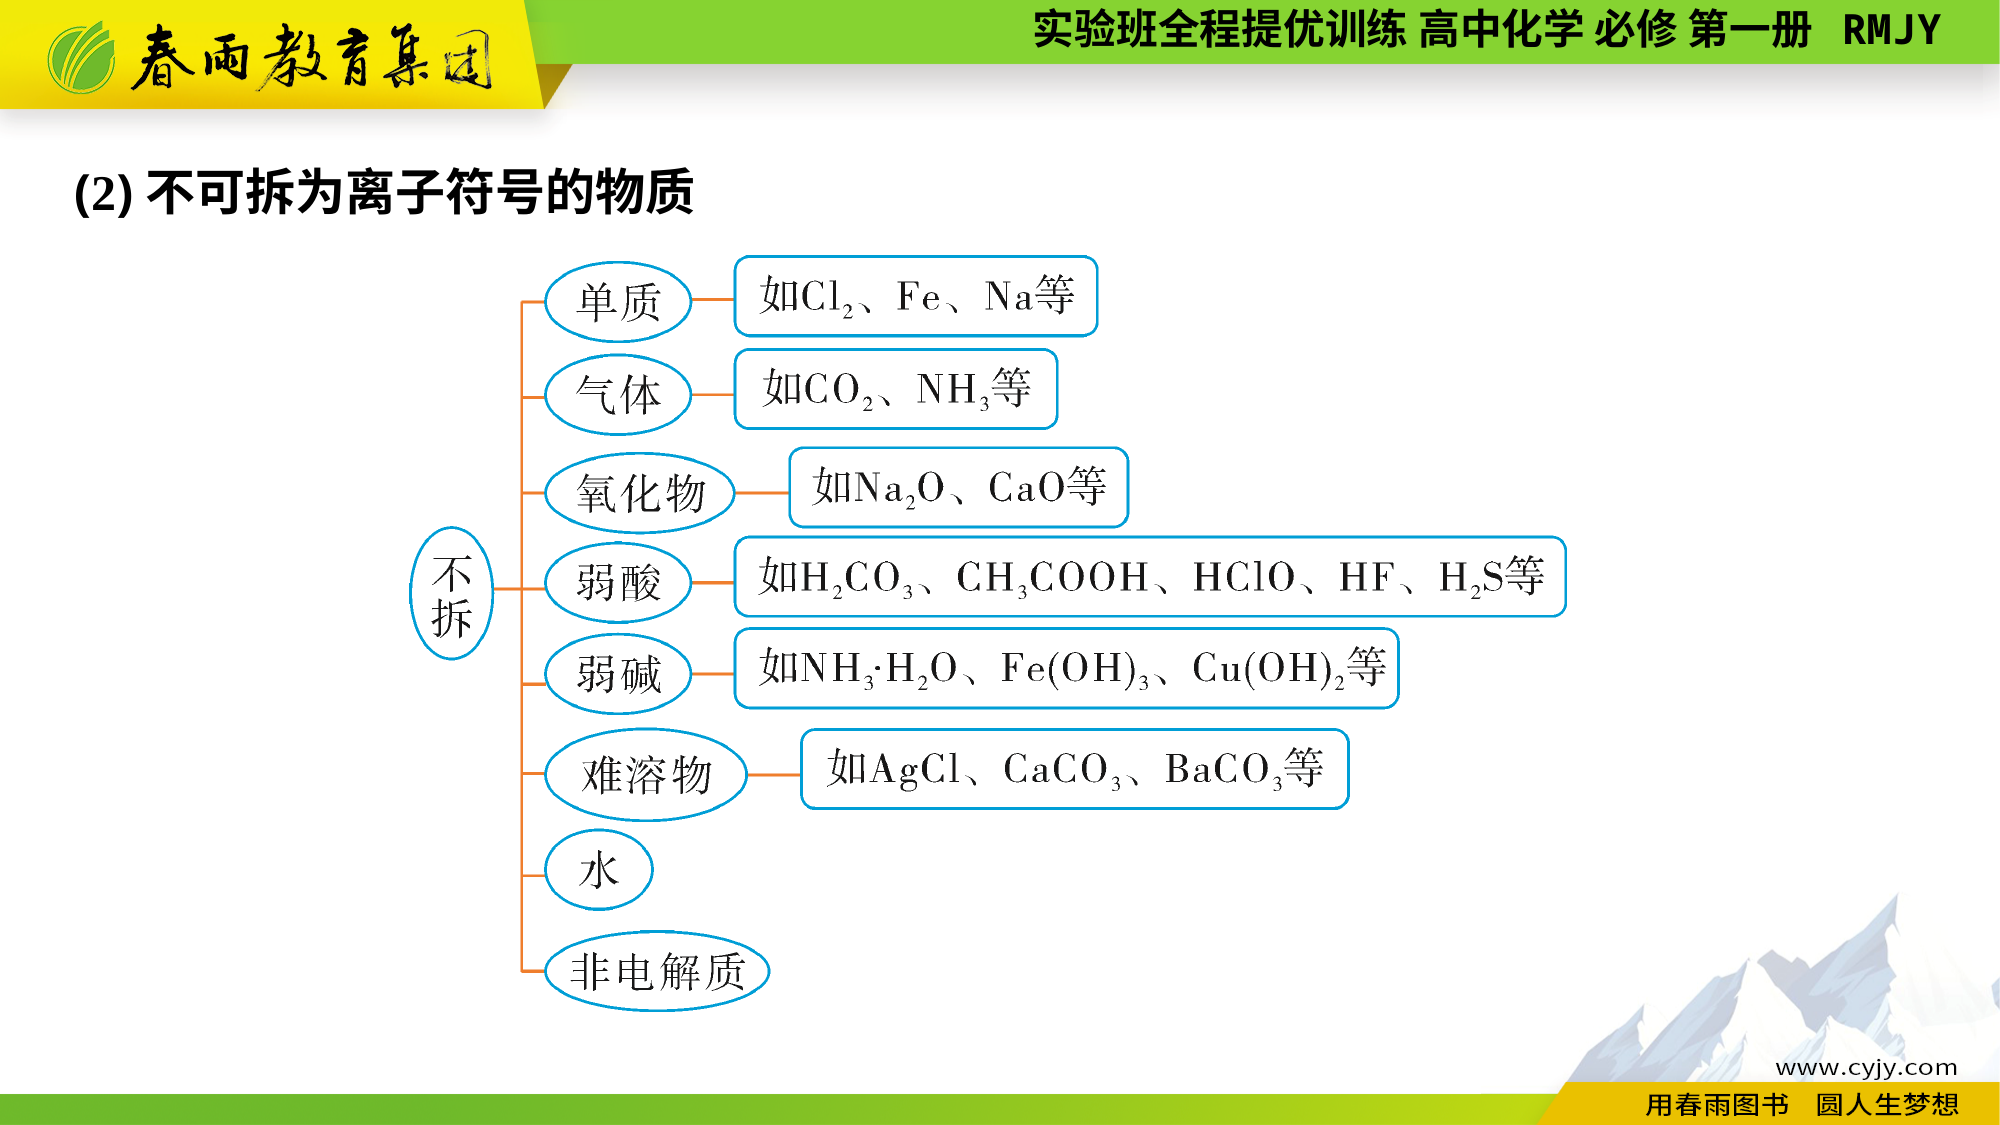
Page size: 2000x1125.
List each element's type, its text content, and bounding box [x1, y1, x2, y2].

picture [0, 0, 2000, 1125]
list (2)不可拆为离子符号的物质 [59, 122, 1944, 217]
